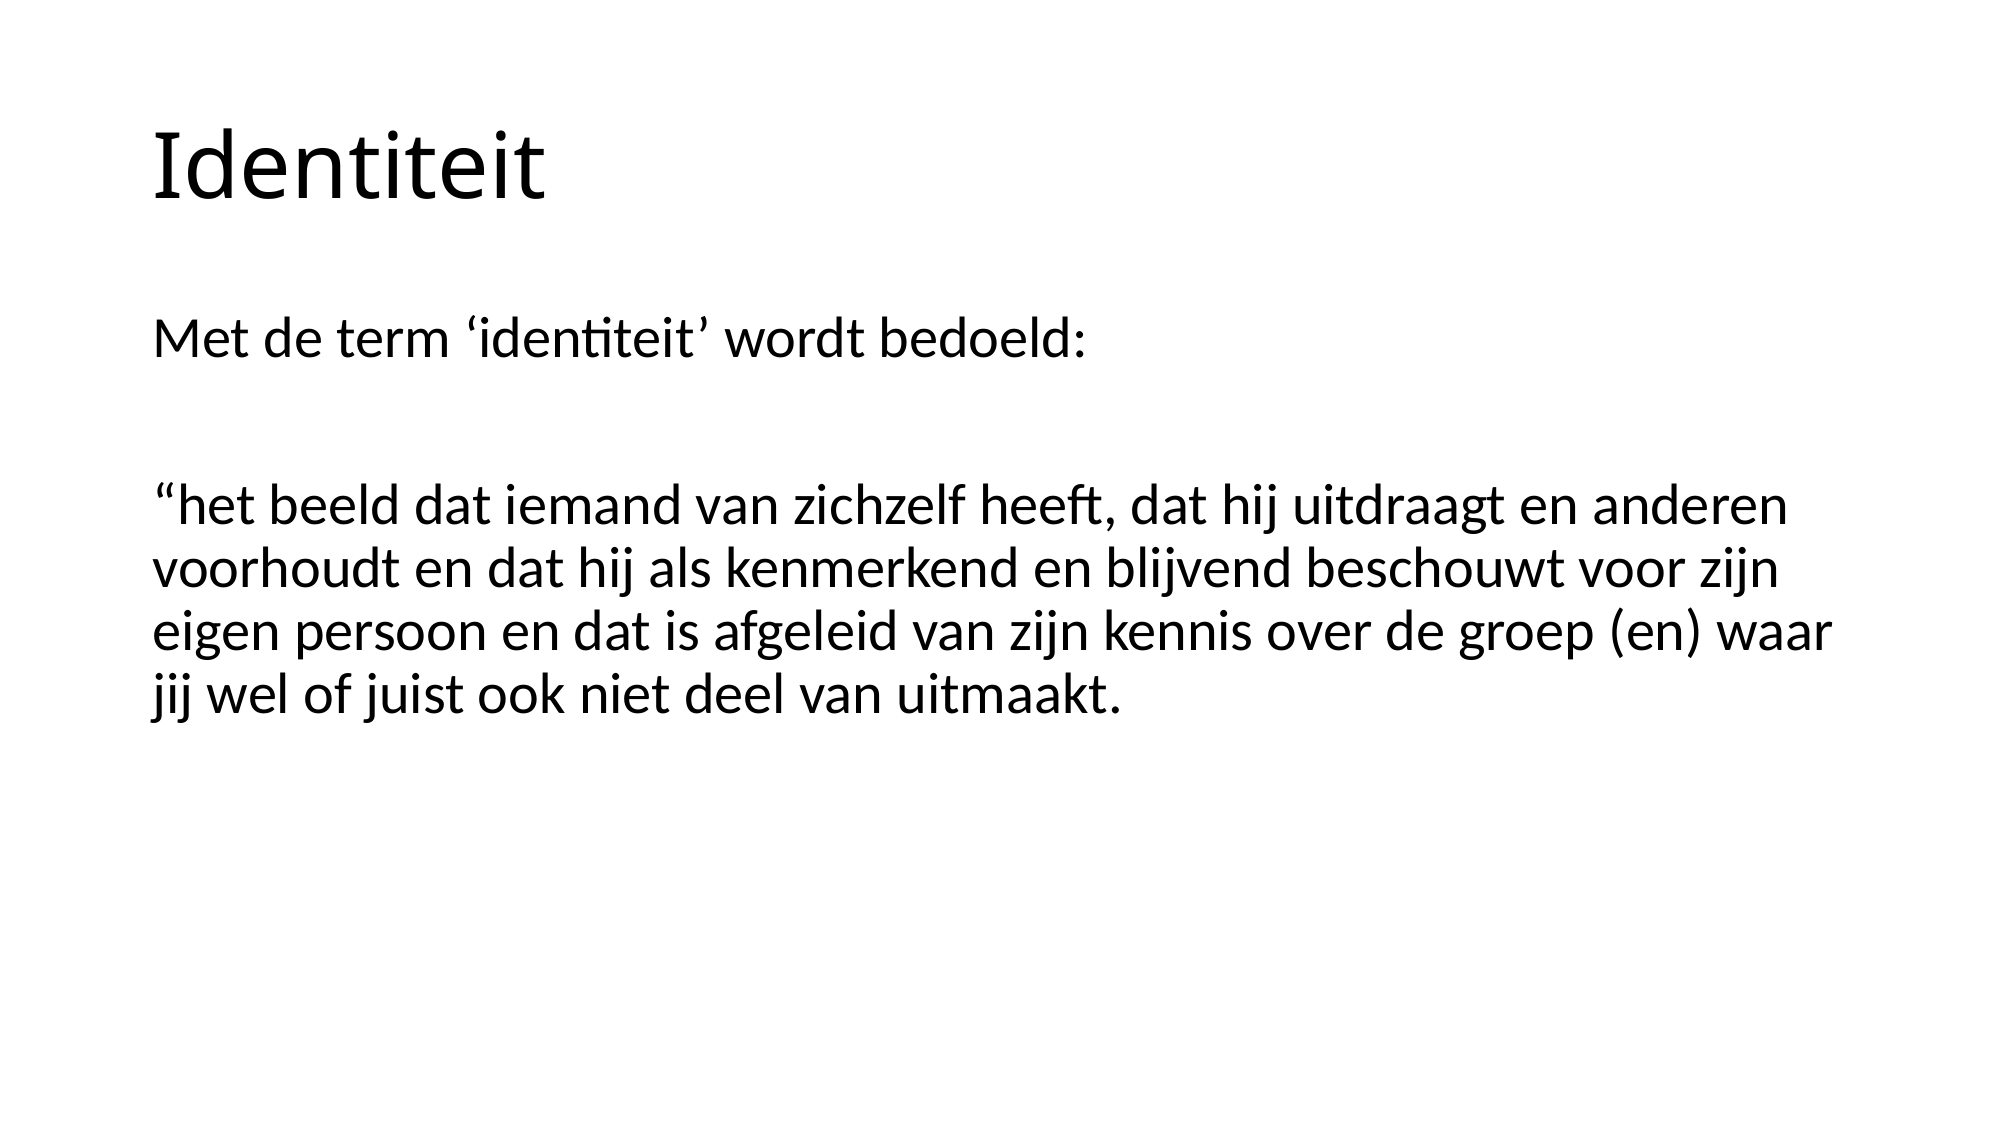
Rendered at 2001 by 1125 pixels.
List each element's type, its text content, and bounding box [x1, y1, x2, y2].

list Met de term ‘identiteit’ wordt bedoeld: “het beeld dat iemand van zichzelf heeft, dat hij uitdraagt en anderen voorhoudt en dat hij als kenmerkend en blijvend beschouwt voor zijn eigen persoon en dat is afgeleid van zijn kennis over de groep (en) waar jij wel of juist ook niet deel van uitmaakt. [137, 299, 1863, 1014]
title Identiteit [137, 59, 1863, 278]
